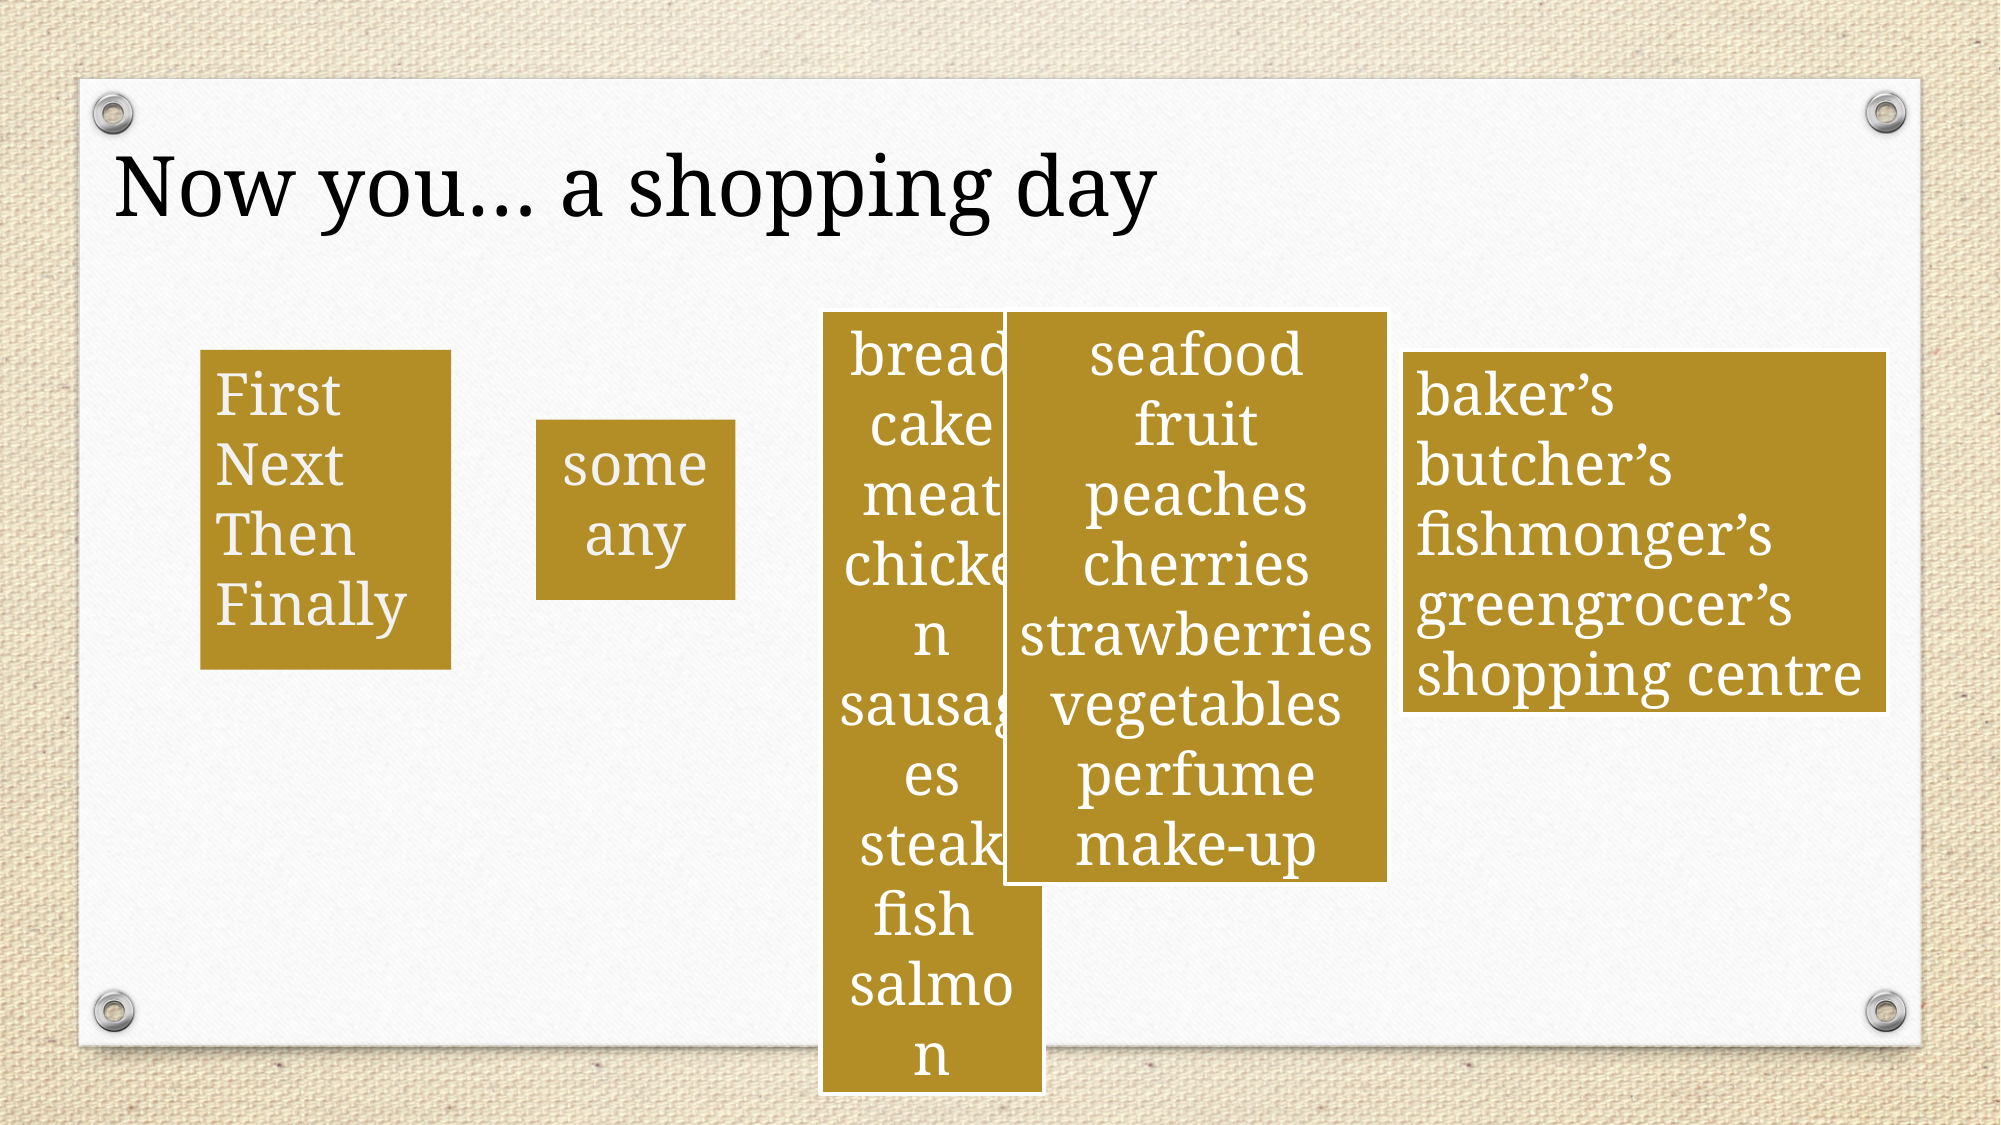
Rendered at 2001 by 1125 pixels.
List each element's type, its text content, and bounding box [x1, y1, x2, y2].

text_box baker’s butcher’s fishmonger’s greengrocer’s shopping centre [1399, 348, 1890, 717]
text_box First Next Then Finally [200, 349, 452, 670]
text_box some any [536, 419, 736, 600]
picture [0, 0, 2001, 1125]
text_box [820, 309, 1350, 891]
text_box Now you… a shopping day [98, 125, 1174, 241]
